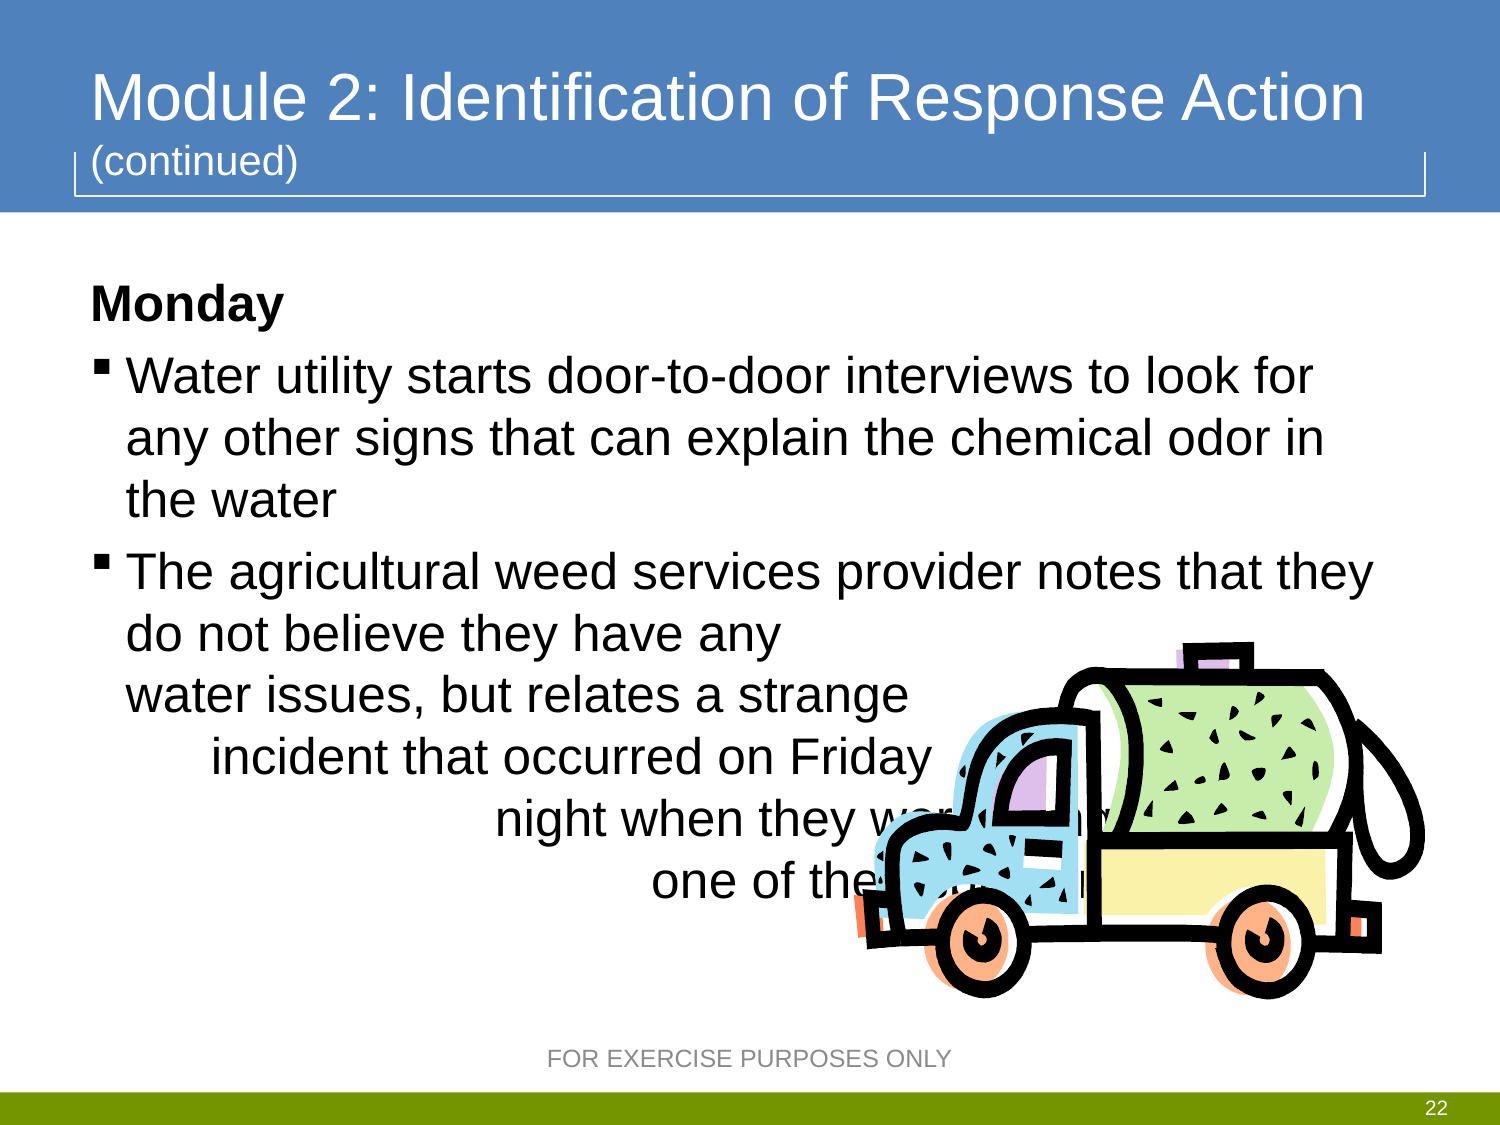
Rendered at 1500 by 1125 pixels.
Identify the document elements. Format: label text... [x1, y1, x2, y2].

footer FOR EXERCISE PURPOSES ONLY [512, 1042, 988, 1103]
list Monday Water utility starts door-to-door interviews to look for any other signs that can explain the chemical odor in the water The agricultural weed services provider notes that they do not believe they have any water issues, but relates a strange incident that occurred on Friday night when they were filling one of their spray trucks [74, 262, 1401, 926]
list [849, 637, 1426, 1005]
title Module 2: Identification of Response Action (continued) [74, 24, 1426, 213]
